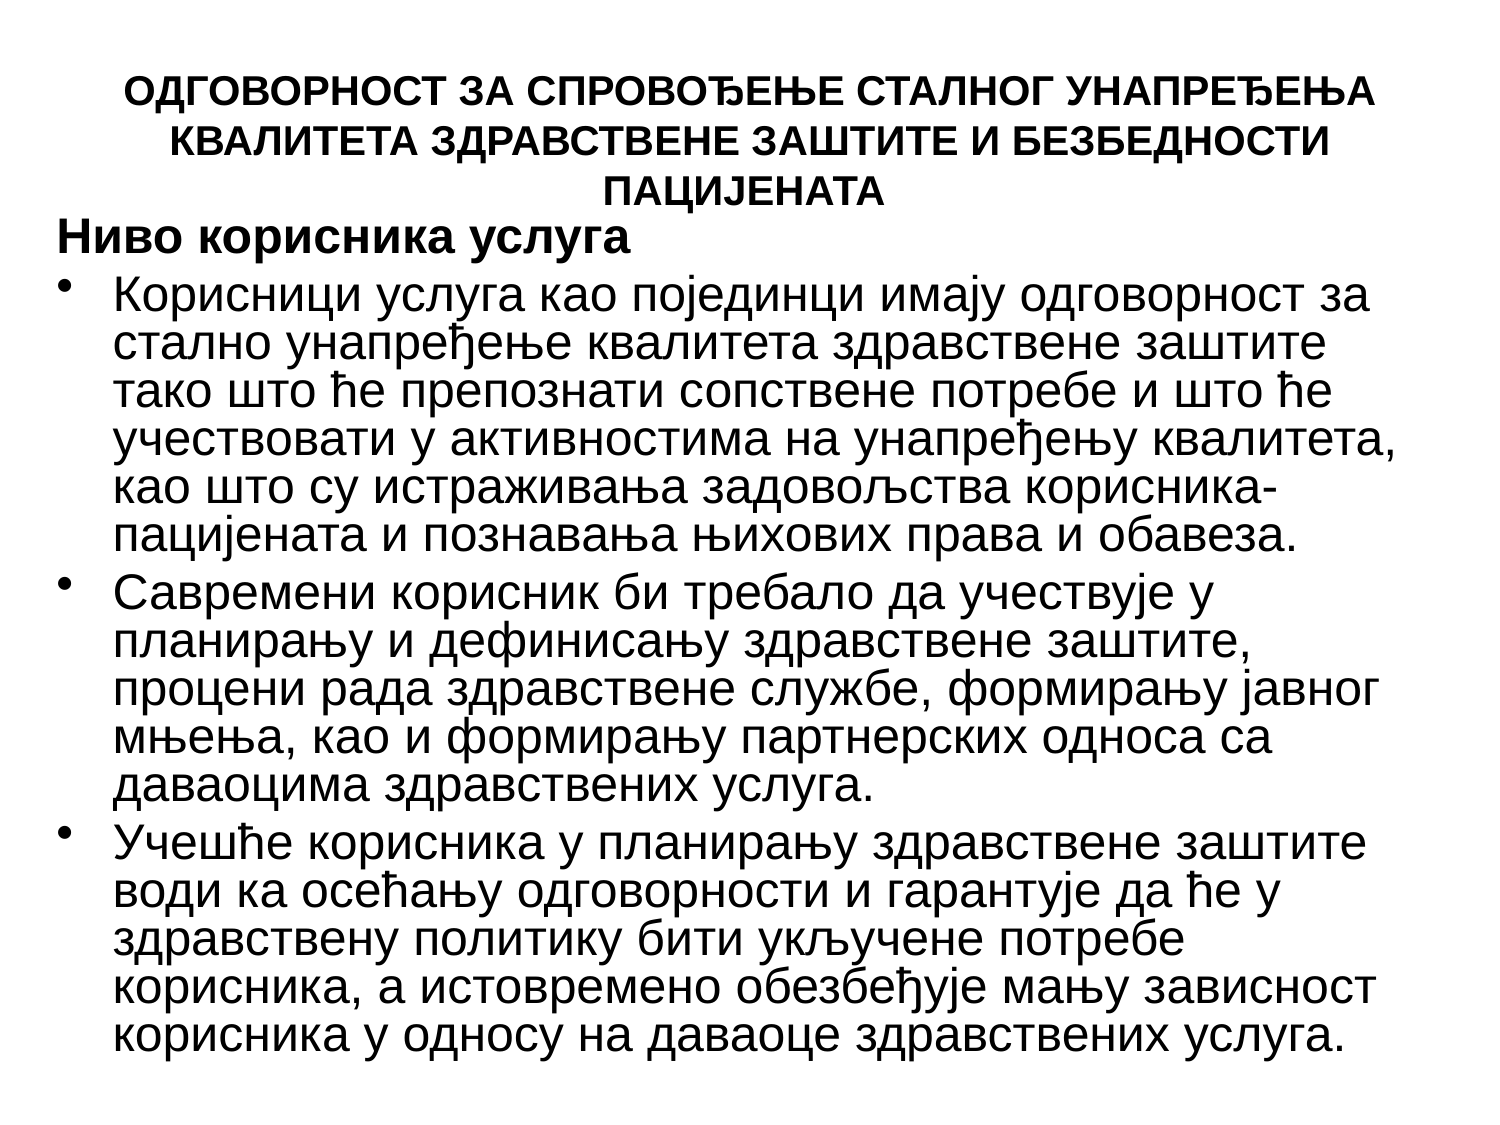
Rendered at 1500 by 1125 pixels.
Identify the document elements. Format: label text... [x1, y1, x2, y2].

title ОДГОВОРНОСТ ЗА СПРОВОЂЕЊЕ СТАЛНОГ УНАПРЕЂЕЊА КВАЛИТЕТА ЗДРАВСТВЕНЕ ЗАШТИТЕ И БЕЗБЕДНОСТИ ПАЦИЈЕНАТА [75, 45, 1425, 208]
list Ниво корисника услуга Корисници услуга као појединци имају одговорност за стално унапређење квалитета здравствене заштите тако што ће препознати сопствене потребе и што ће учествовати у активностима на унапређењу квалитета, као што су истраживања задовољства корисника-пацијената и познавања њихових права и обавеза. Савремени корисник би требало да учествује у планирању и дефинисању здравствене заштите, процени рада здравствене службе, формирању јавног мњења, као и формирању партнерских односа са даваоцима здравствених услуга. Учешће корисника у планирању здравствене заштите води ка осећању одговорности и гарантује да ће у здравствену политику бити укључене потребе корисника, а истовремено обезбеђује мању зависност корисника у односу на даваоце здравствених услуга. [41, 208, 1439, 768]
